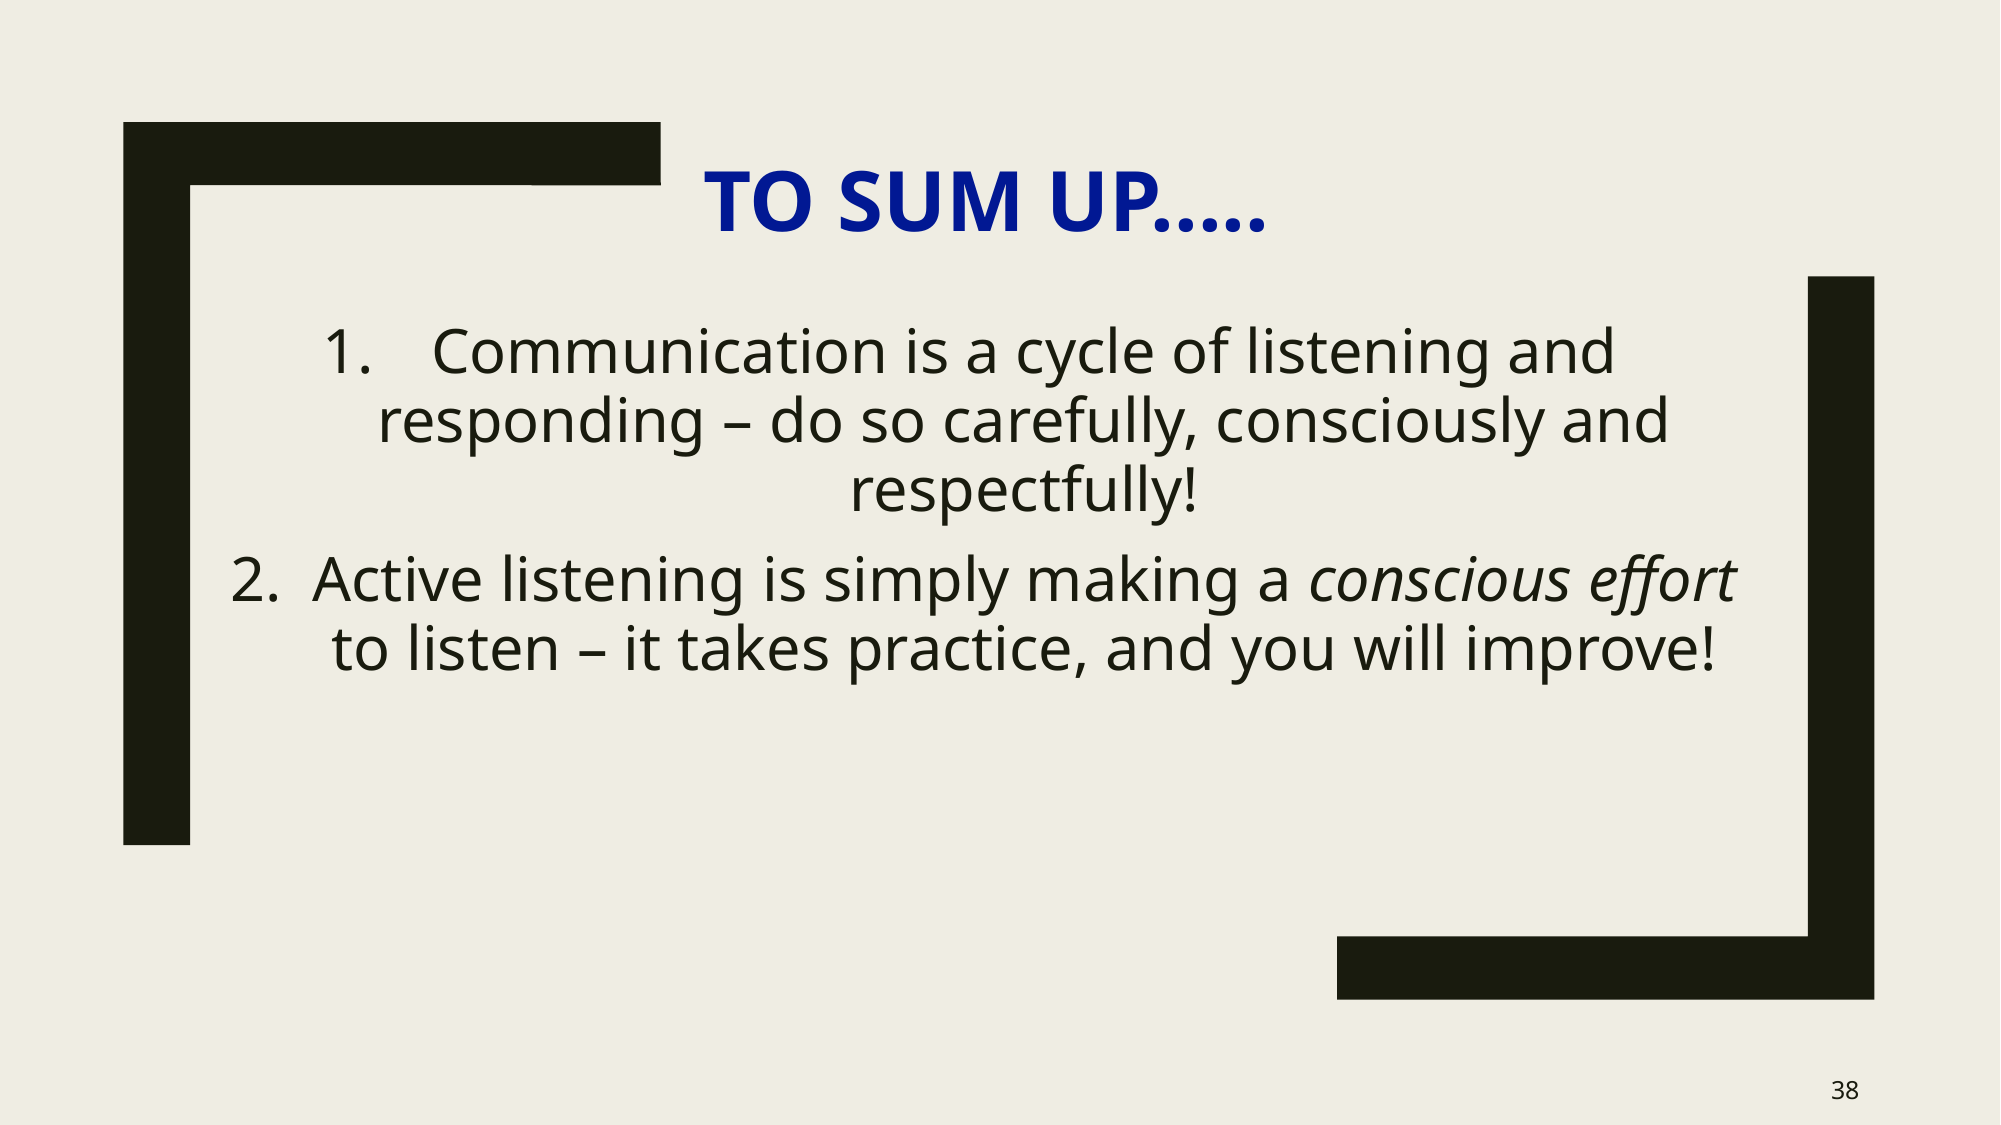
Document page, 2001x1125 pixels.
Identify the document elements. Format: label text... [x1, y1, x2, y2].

text_box Communication is a cycle of listening and responding – do so carefully, consciously and respectfully! Active listening is simply making a conscious effort to listen – it takes practice, and you will improve! [215, 310, 1757, 743]
slide_number 38 [1612, 1058, 1875, 1125]
text_box To sum up..... [123, 153, 1849, 257]
